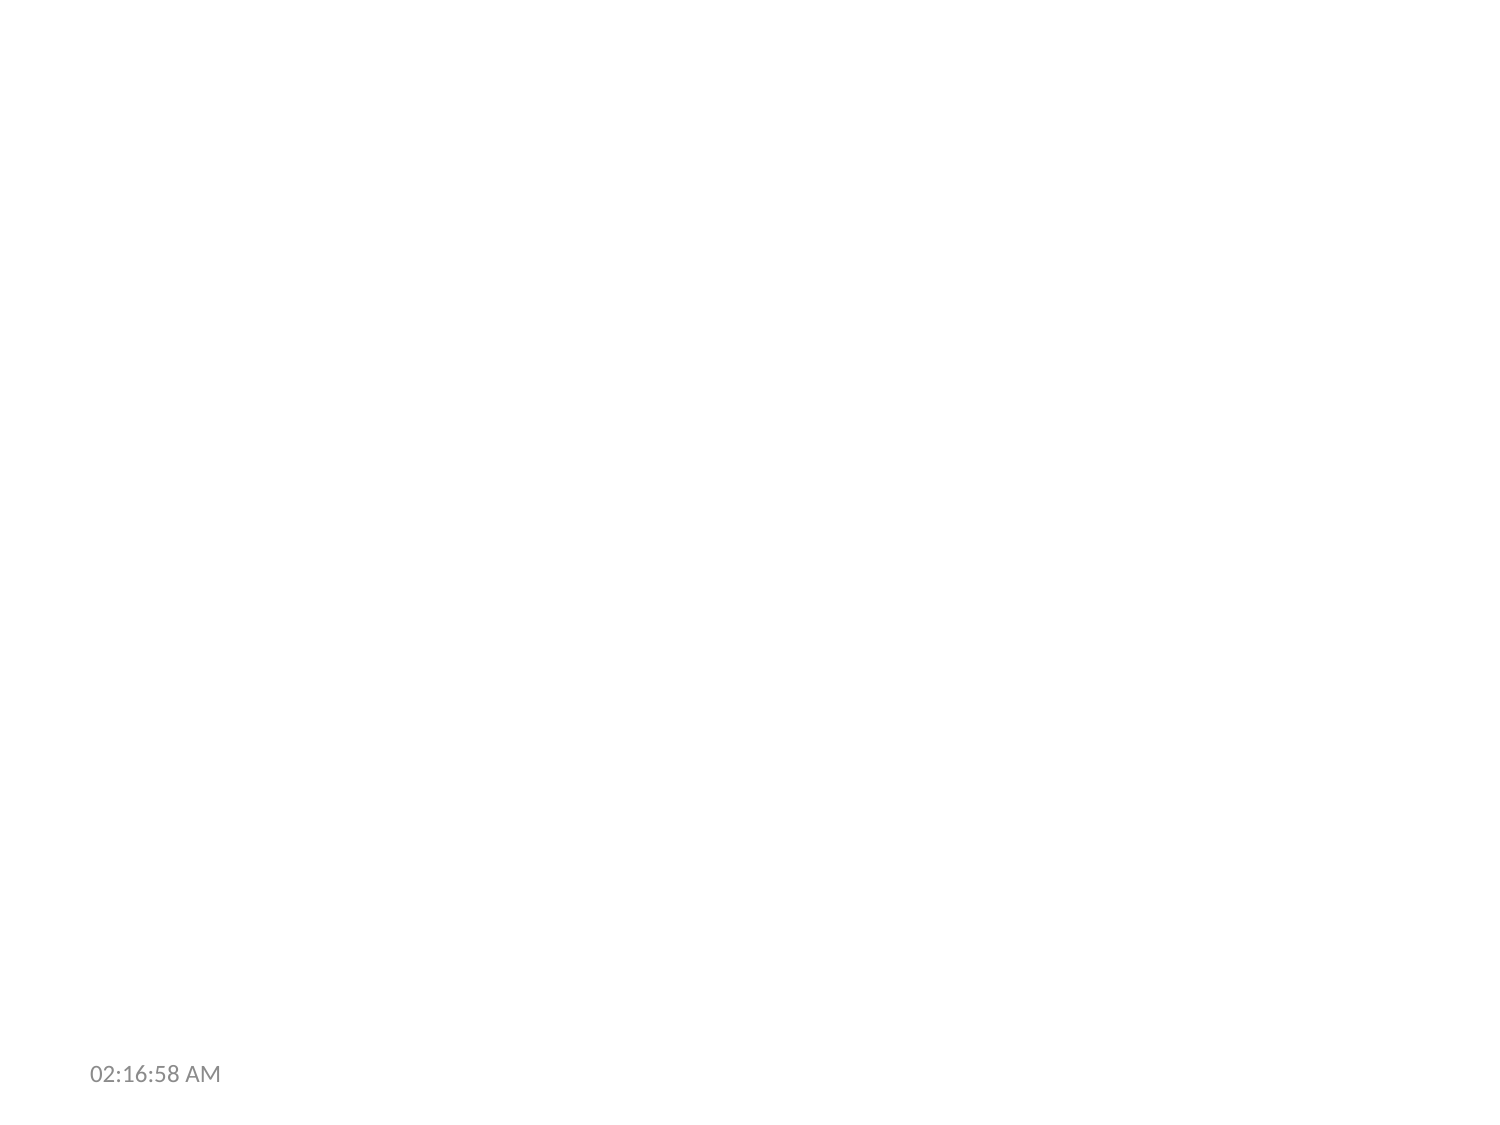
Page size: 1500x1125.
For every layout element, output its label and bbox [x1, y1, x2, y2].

slide_number [75, 1042, 425, 1103]
